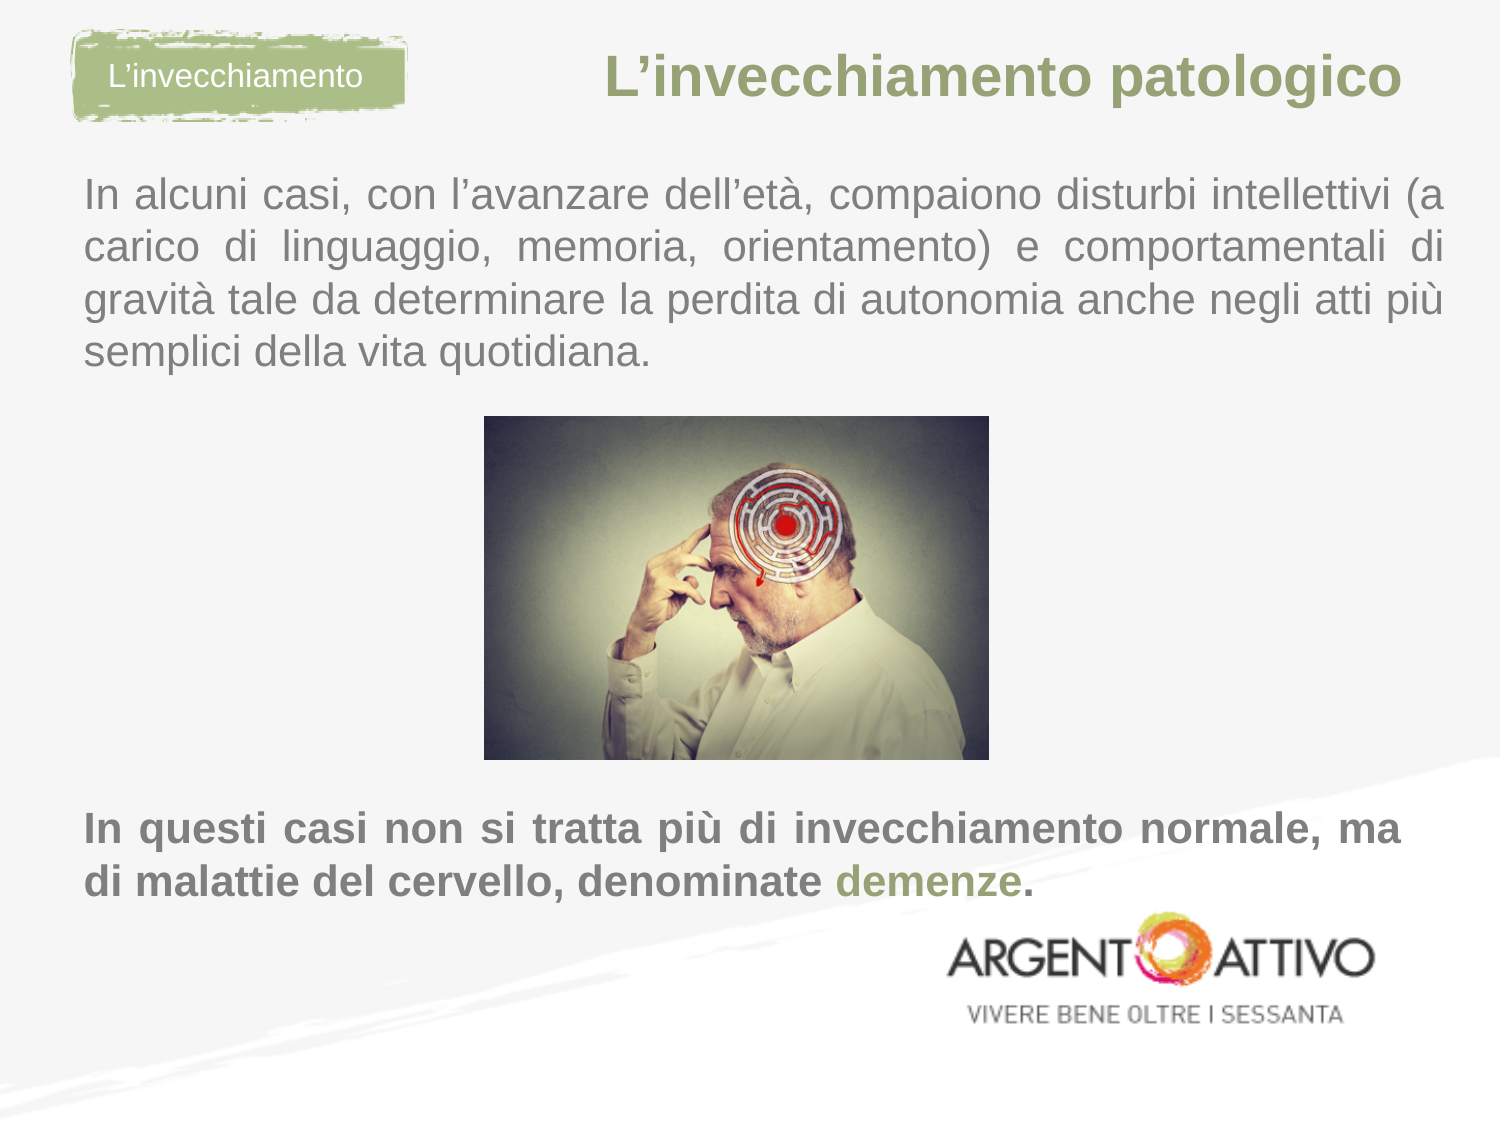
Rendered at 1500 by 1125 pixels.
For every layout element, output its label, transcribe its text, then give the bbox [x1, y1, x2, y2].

text_box In alcuni casi, con l’avanzare dell’età, compaiono disturbi intellettivi (a carico di linguaggio, memoria, orientamento) e comportamentali di gravità tale da determinare la perdita di autonomia anche negli atti più semplici della vita quotidiana. [68, 158, 1461, 383]
text_box L’invecchiamento patologico [464, 31, 1419, 116]
picture [0, 0, 1500, 1125]
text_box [70, 29, 409, 123]
list In questi casi non si tratta più di invecchiamento normale, ma di malattie del cervello, denominate demenze. [68, 792, 1418, 963]
